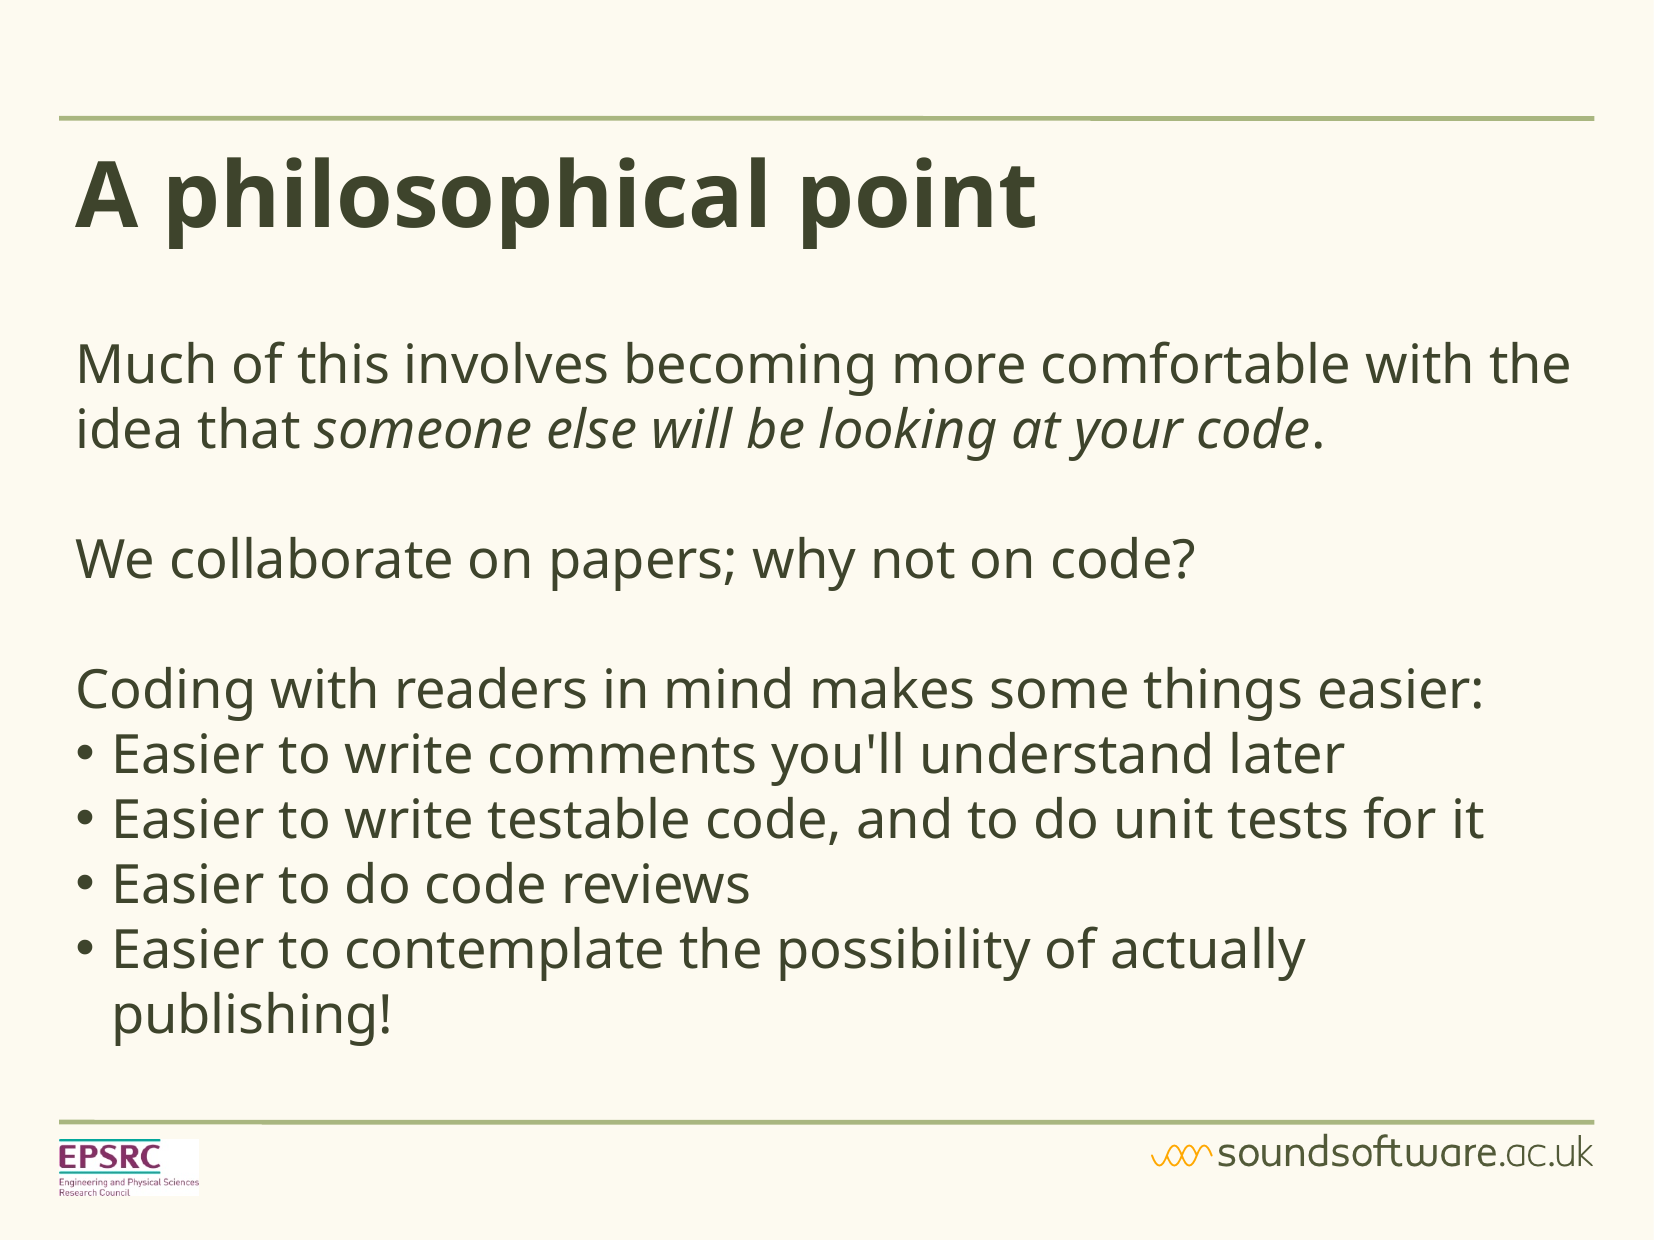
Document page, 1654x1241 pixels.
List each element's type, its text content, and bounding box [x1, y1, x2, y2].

text_box A philosophical point [59, 118, 1592, 264]
picture [59, 1139, 199, 1196]
picture [1151, 1133, 1593, 1167]
text_box Much of this involves becoming more comfortable with the idea that someone else will be looking at your code. We collaborate on papers; why not on code? Coding with readers in mind makes some things easier: Easier to write comments you'll understand later Easier to write testable code, and to do unit tests for it Easier to do code reviews Easier to contemplate the possibility of actually publishing! [59, 321, 1592, 1138]
